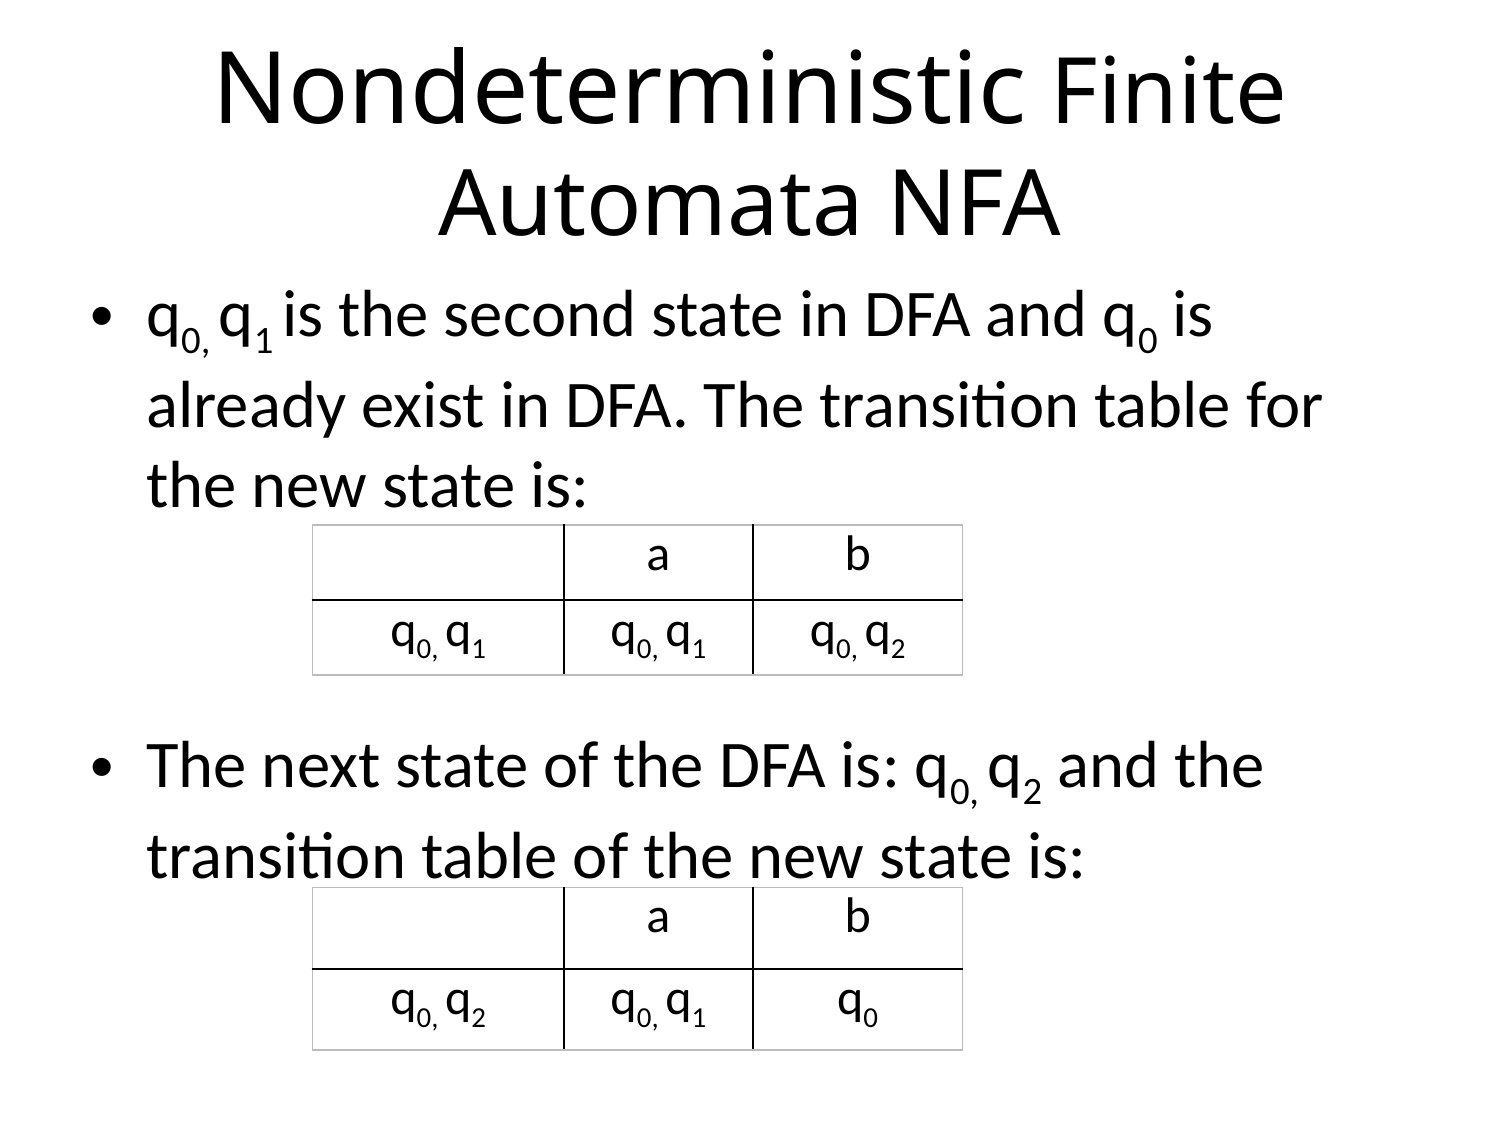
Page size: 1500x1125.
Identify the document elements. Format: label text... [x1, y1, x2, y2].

table_header [313, 888, 563, 968]
table_cell q0, q1 [313, 601, 563, 674]
table_header [313, 526, 563, 599]
table_cell q0 [754, 970, 962, 1049]
list q0, q1 is the second state in DFA and q0 is already exist in DFA. The transition table for the new state is: The next state of the DFA is: q0, q2 and the transition table of the new state is: [75, 262, 1425, 1088]
title Nondeterministic Finite Automata NFA [75, 45, 1425, 233]
table_header a [565, 888, 752, 968]
table_header a [565, 526, 752, 599]
table_header b [754, 526, 962, 599]
table_header b [754, 888, 962, 968]
table_cell q0, q2 [313, 970, 563, 1049]
table_cell q0, q1 [565, 601, 752, 674]
table_cell q0, q2 [754, 601, 962, 674]
table_cell q0, q1 [565, 970, 752, 1049]
